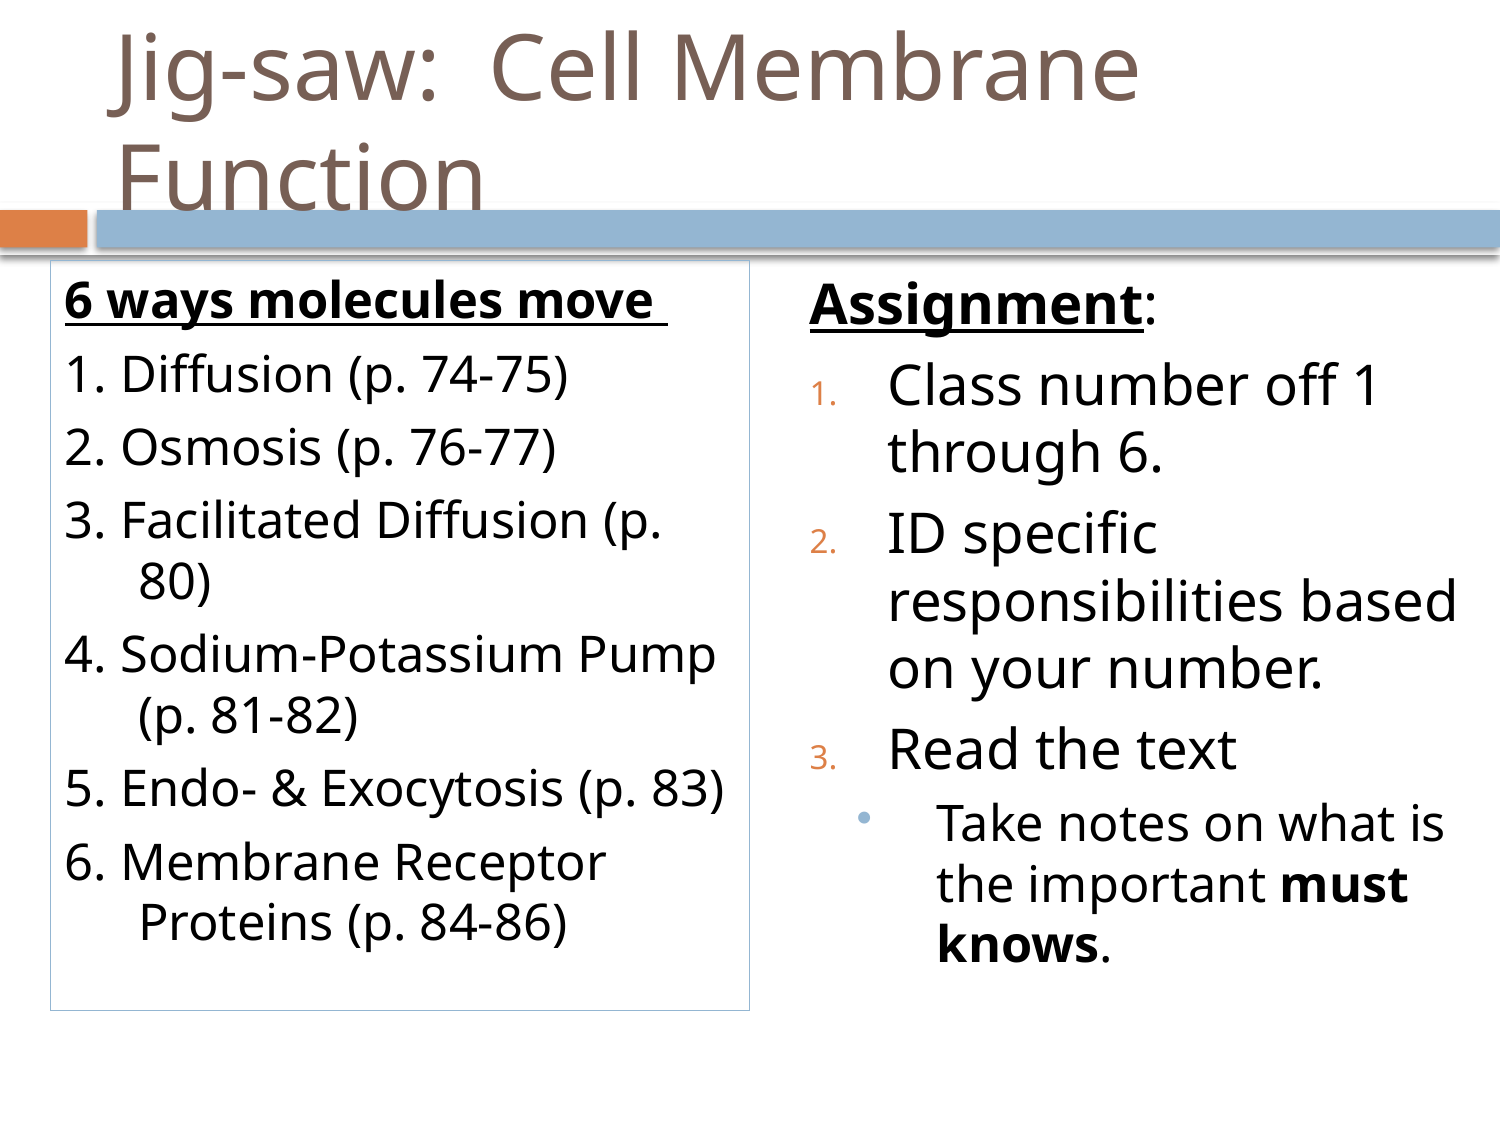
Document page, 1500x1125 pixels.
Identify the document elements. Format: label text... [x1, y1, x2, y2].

title Jig-saw: Cell Membrane Function [99, 37, 1438, 200]
list 6 ways molecules move 1. Diffusion (p. 74-75) 2. Osmosis (p. 76-77) 3. Facilitated Diffusion (p. 80) 4. Sodium-Potassium Pump (p. 81-82) 5. Endo- & Exocytosis (p. 83) 6. Membrane Receptor Proteins (p. 84-86) [50, 260, 750, 1011]
list Assignment: Class number off 1 through 6. ID specific responsibilities based on your number. Read the text Take notes on what is the important must knows. [794, 260, 1475, 1011]
